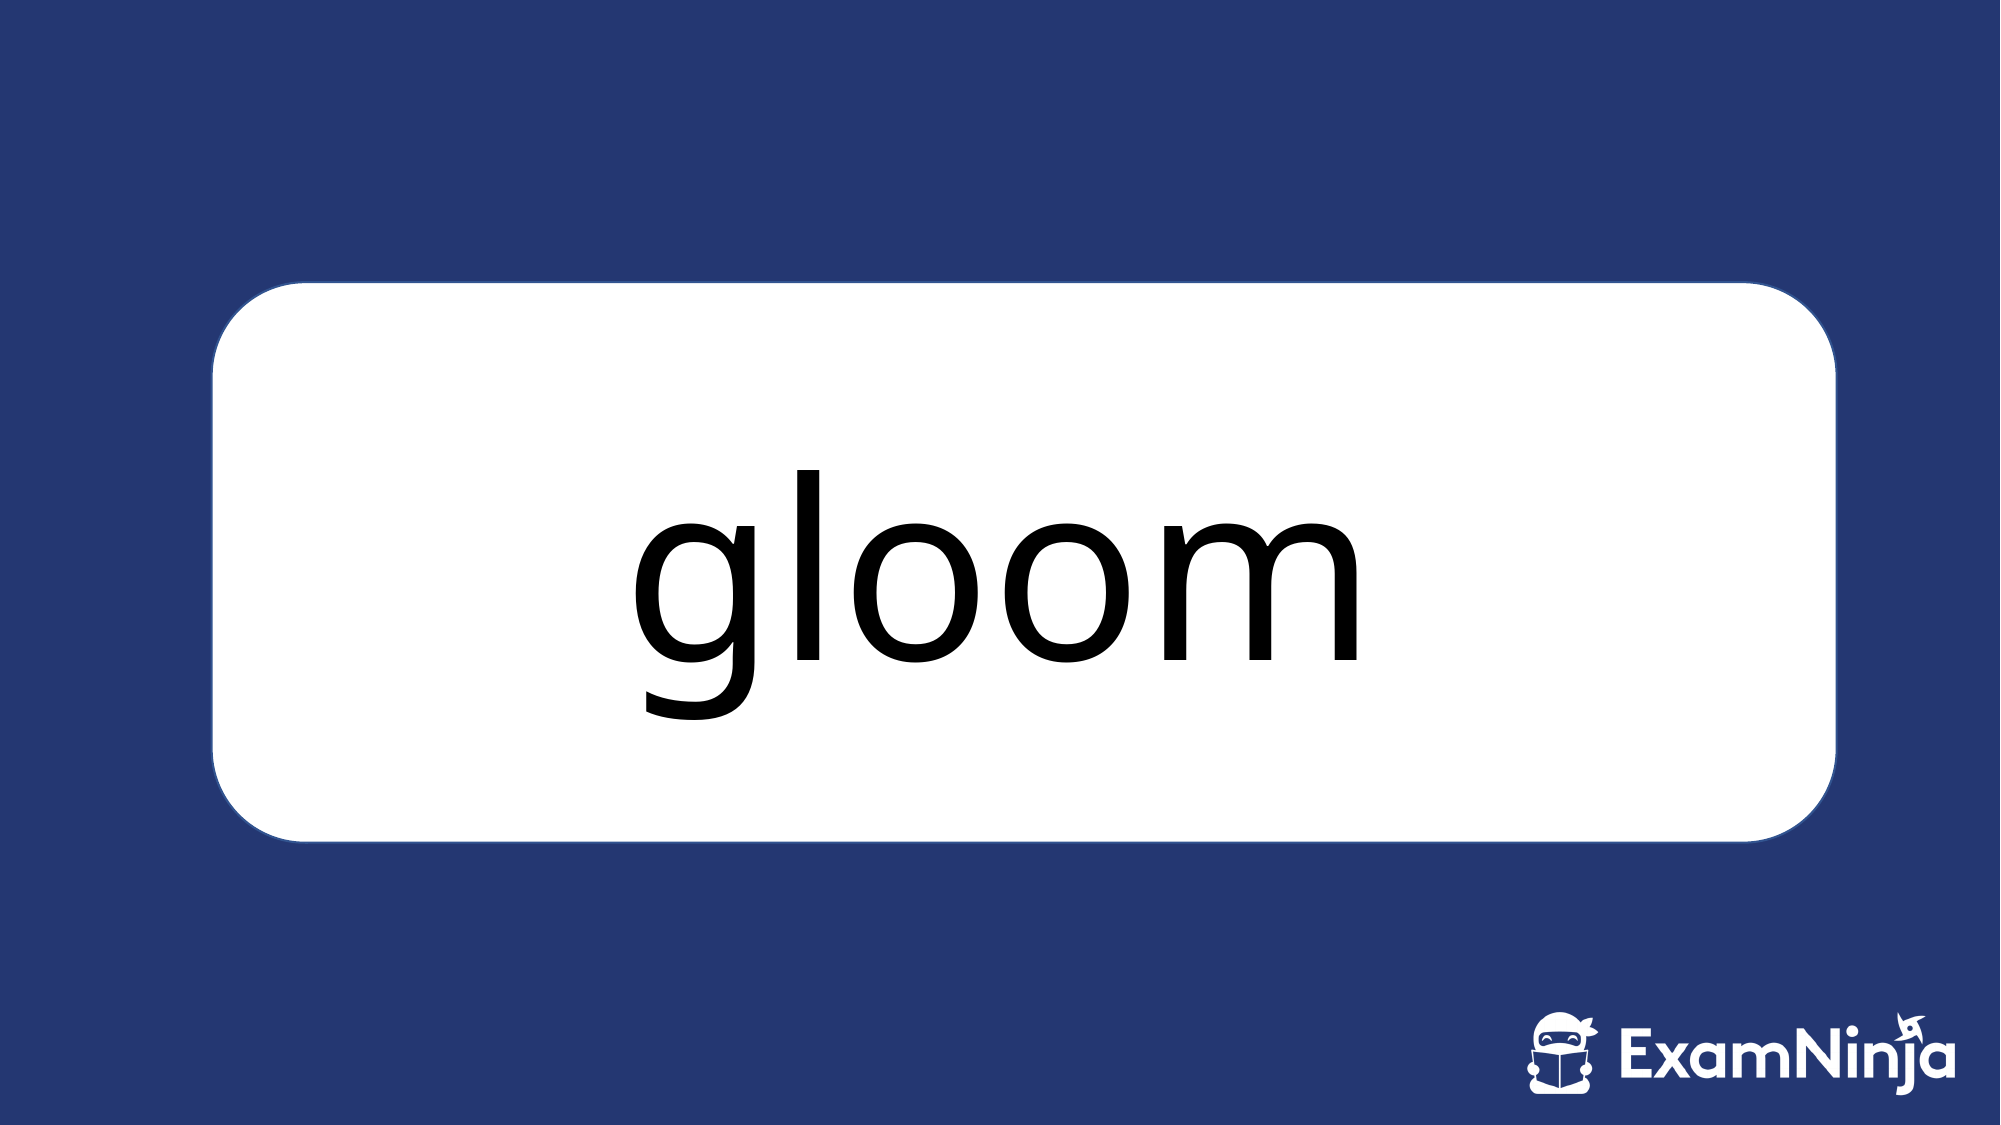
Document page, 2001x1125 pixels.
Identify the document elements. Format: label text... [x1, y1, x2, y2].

picture [1501, 1003, 1979, 1102]
text_box [210, 281, 1838, 403]
text_box gloom [143, 403, 1857, 719]
text_box [210, 719, 1838, 844]
